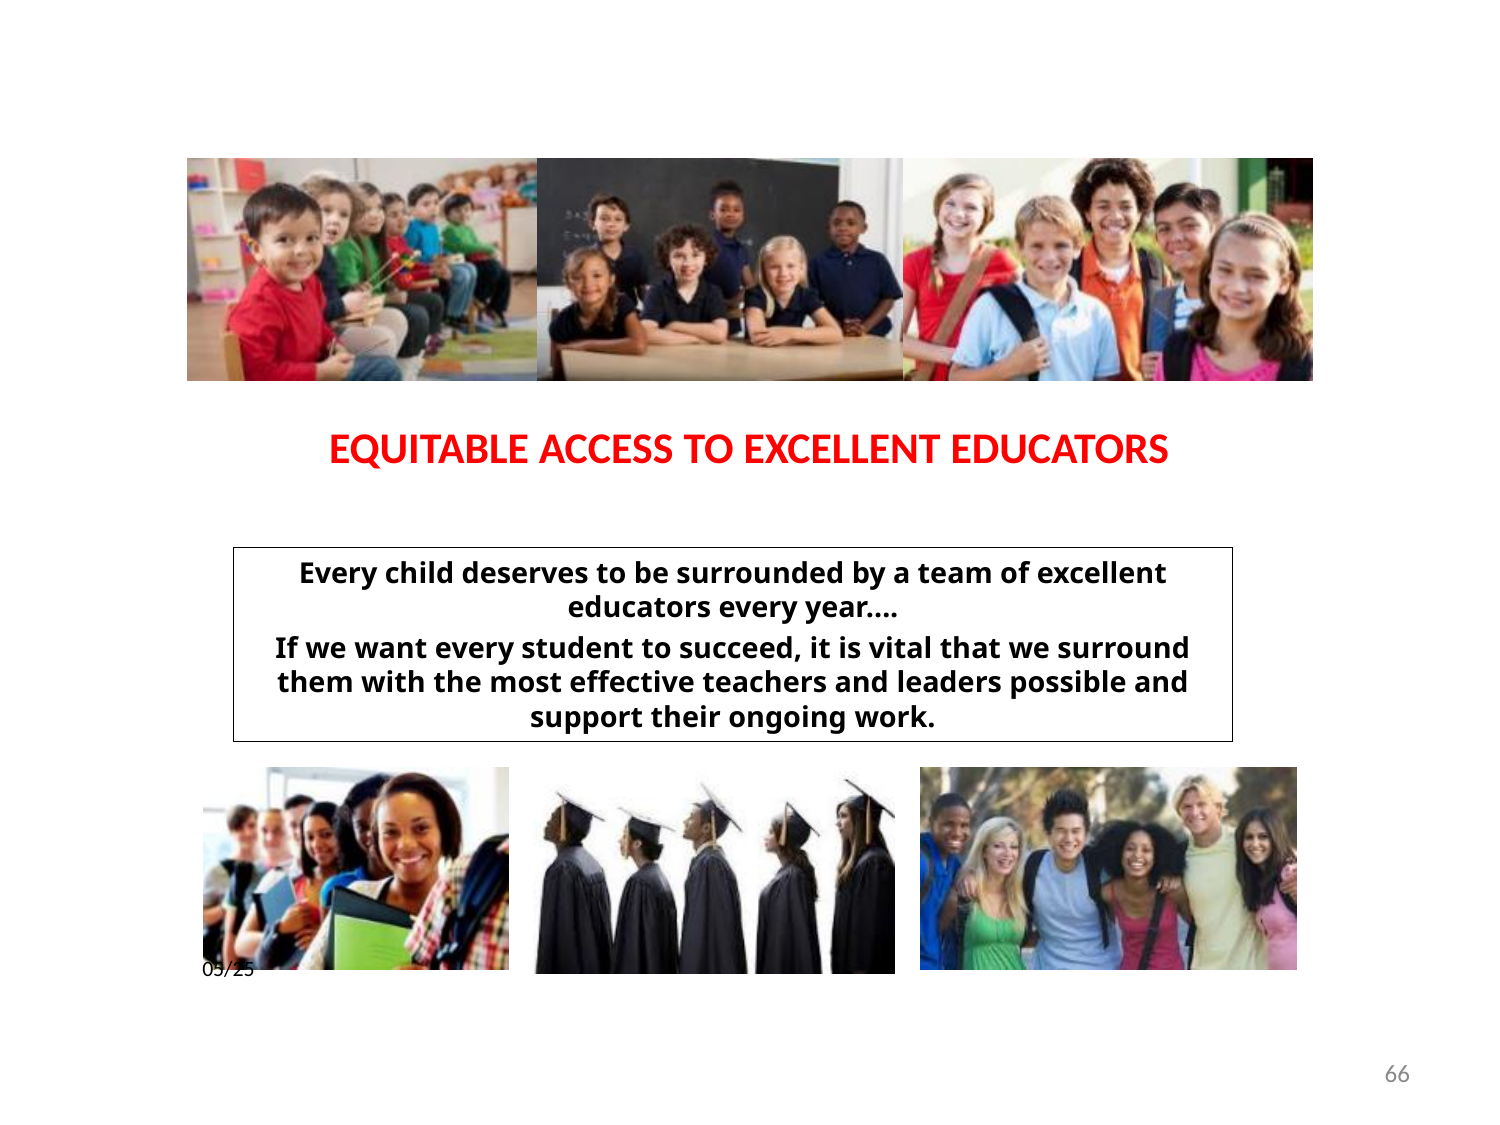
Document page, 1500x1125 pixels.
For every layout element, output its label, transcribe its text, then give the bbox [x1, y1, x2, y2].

text_box 05/25 [187, 947, 273, 988]
picture [920, 766, 1297, 970]
picture [187, 158, 1313, 381]
title Equitable Access to Excellent Educators [232, 412, 1266, 507]
picture [533, 747, 895, 975]
picture [202, 766, 509, 970]
list Every child deserves to be surrounded by a team of excellent educators every year…. If we want every student to succeed, it is vital that we surround them with the most effective teachers and leaders possible and support their ongoing work. [233, 547, 1233, 742]
slide_number 66 [1074, 1042, 1425, 1103]
